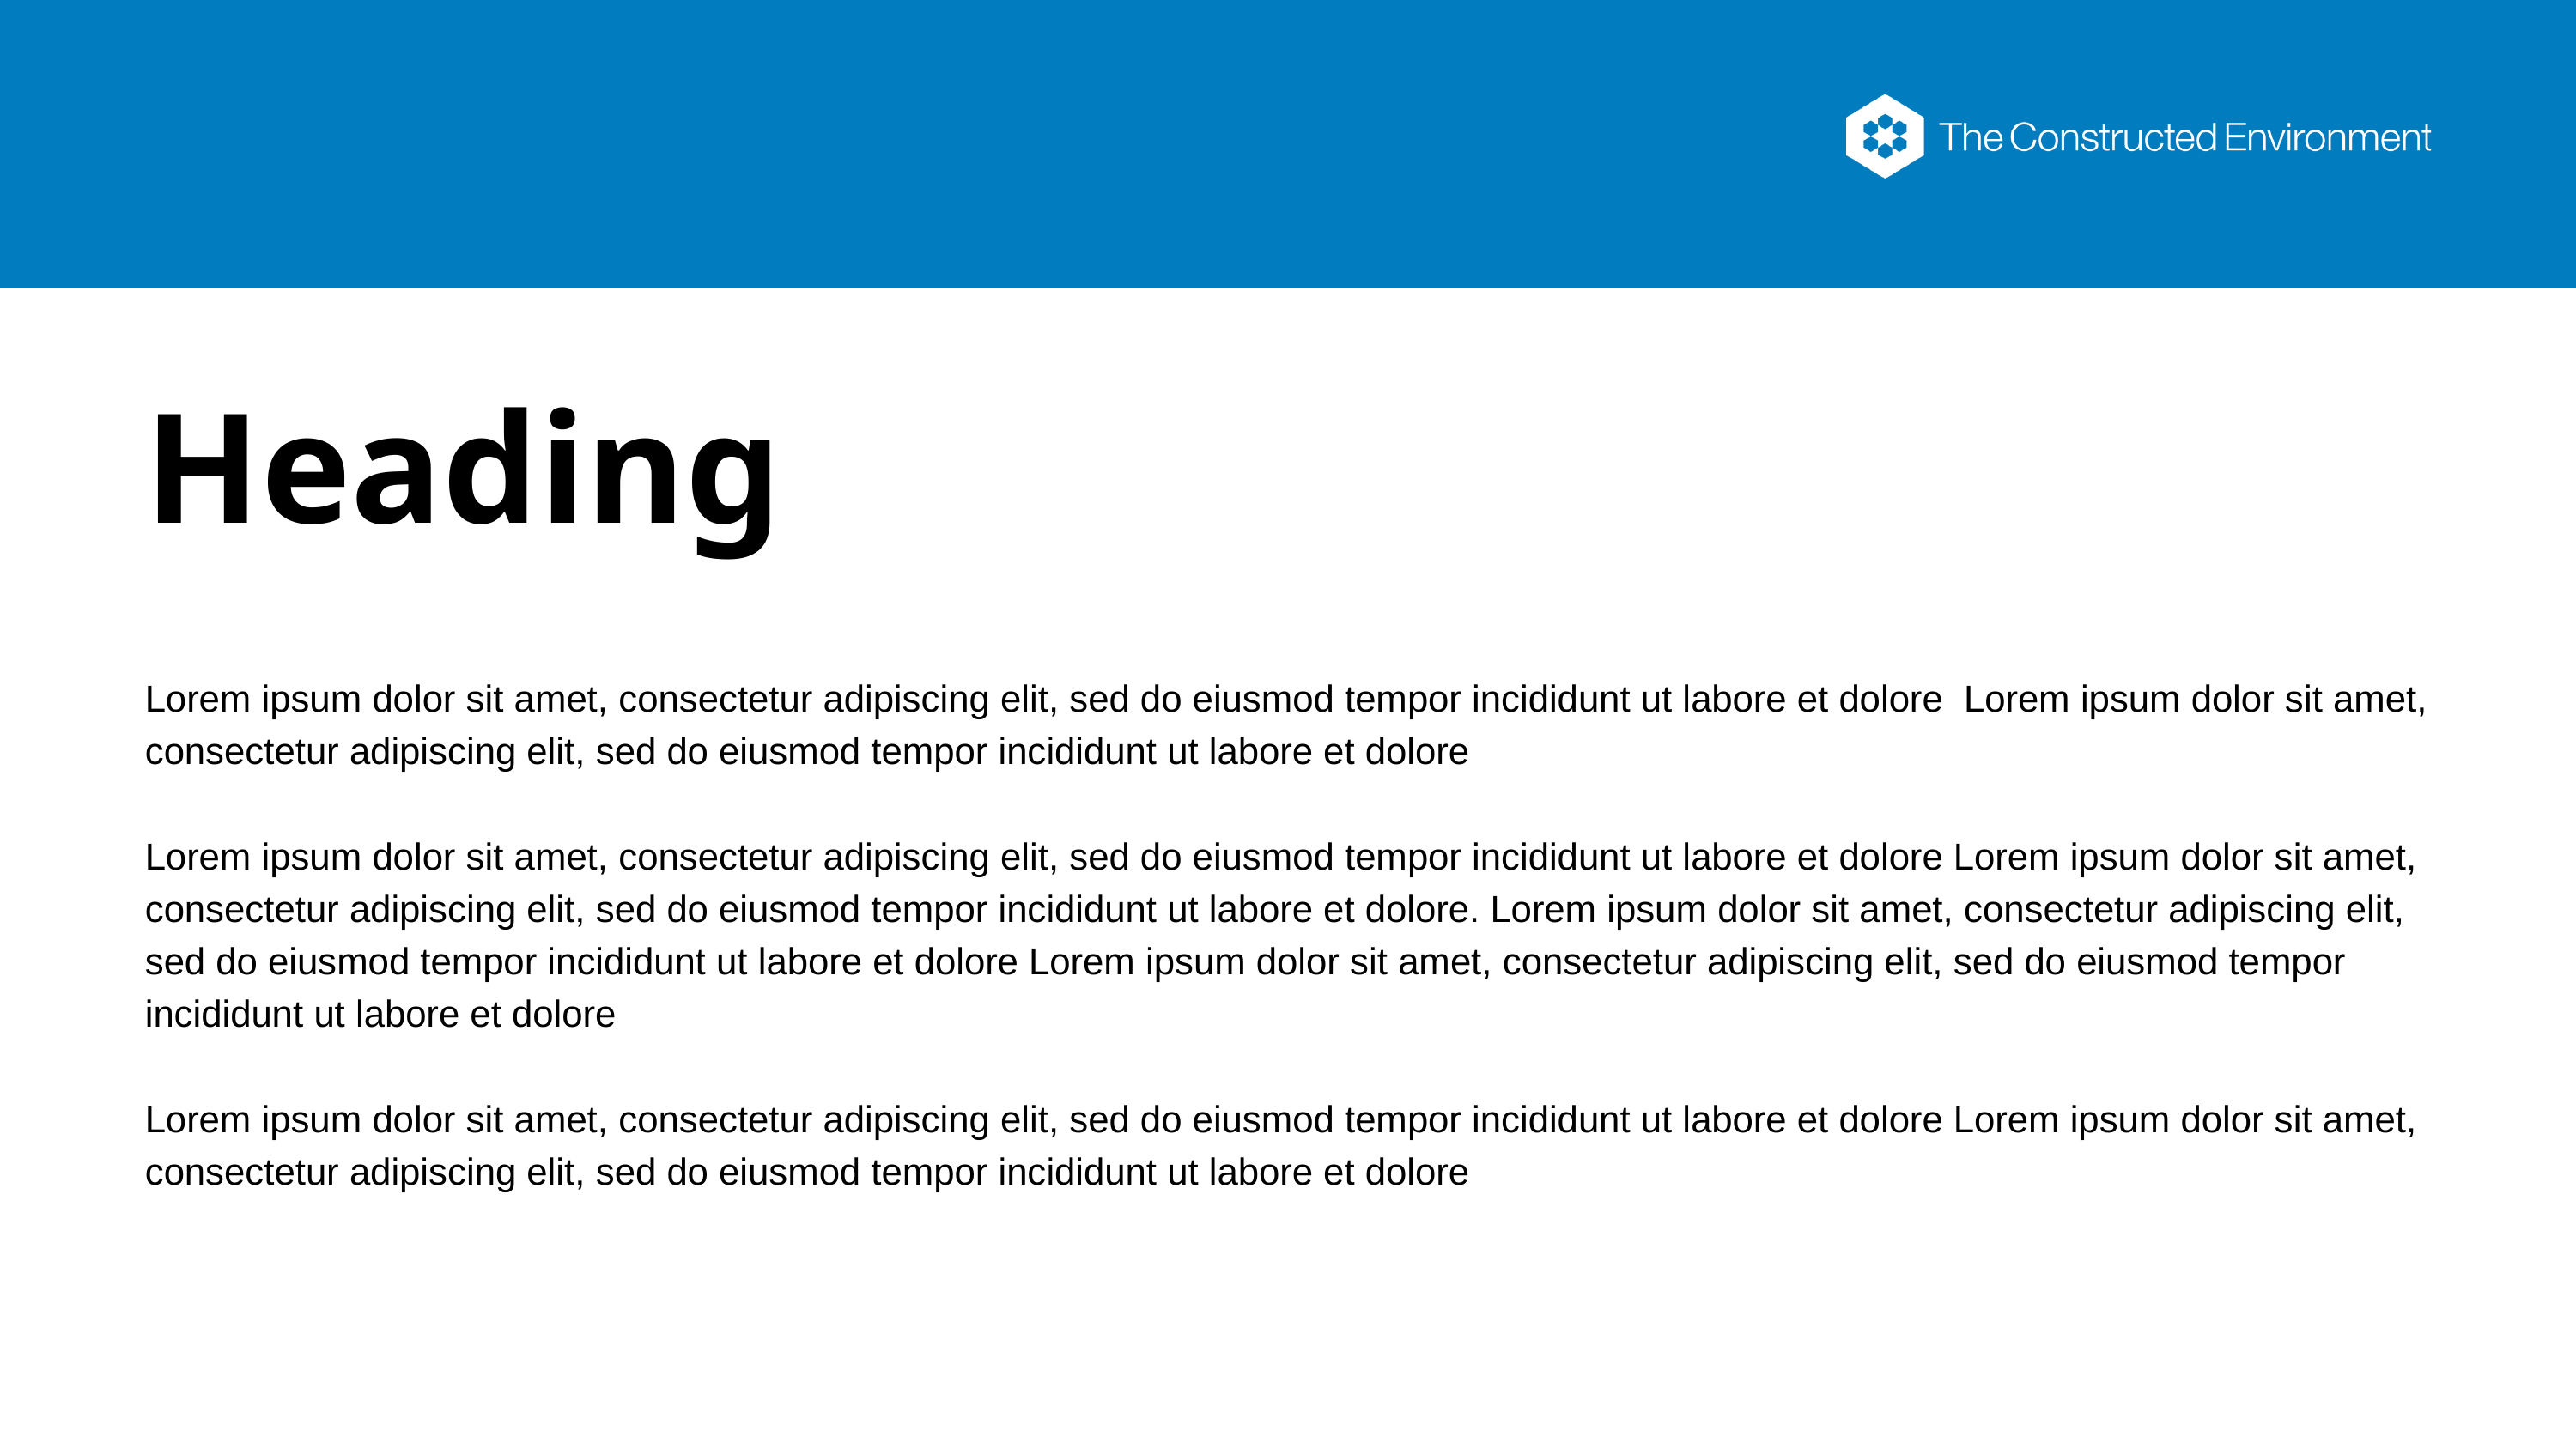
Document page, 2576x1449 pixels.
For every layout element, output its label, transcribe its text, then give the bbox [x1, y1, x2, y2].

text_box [0, 0, 2576, 288]
text_box Lorem ipsum dolor sit amet, consectetur adipiscing elit, sed do eiusmod tempor incididunt ut labore et dolore Lorem ipsum dolor sit amet, consectetur adipiscing elit, sed do eiusmod tempor incididunt ut labore et dolore Lorem ipsum dolor sit amet, consectetur adipiscing elit, sed do eiusmod tempor incididunt ut labore et dolore Lorem ipsum dolor sit amet, consectetur adipiscing elit, sed do eiusmod tempor incididunt ut labore et dolore. Lorem ipsum dolor sit amet, consectetur adipiscing elit, sed do eiusmod tempor incididunt ut labore et dolore Lorem ipsum dolor sit amet, consectetur adipiscing elit, sed do eiusmod tempor incididunt ut labore et dolore Lorem ipsum dolor sit amet, consectetur adipiscing elit, sed do eiusmod tempor incididunt ut labore et dolore Lorem ipsum dolor sit amet, consectetur adipiscing elit, sed do eiusmod tempor incididunt ut labore et dolore [144, 666, 2465, 1246]
text_box Heading [144, 394, 1240, 555]
